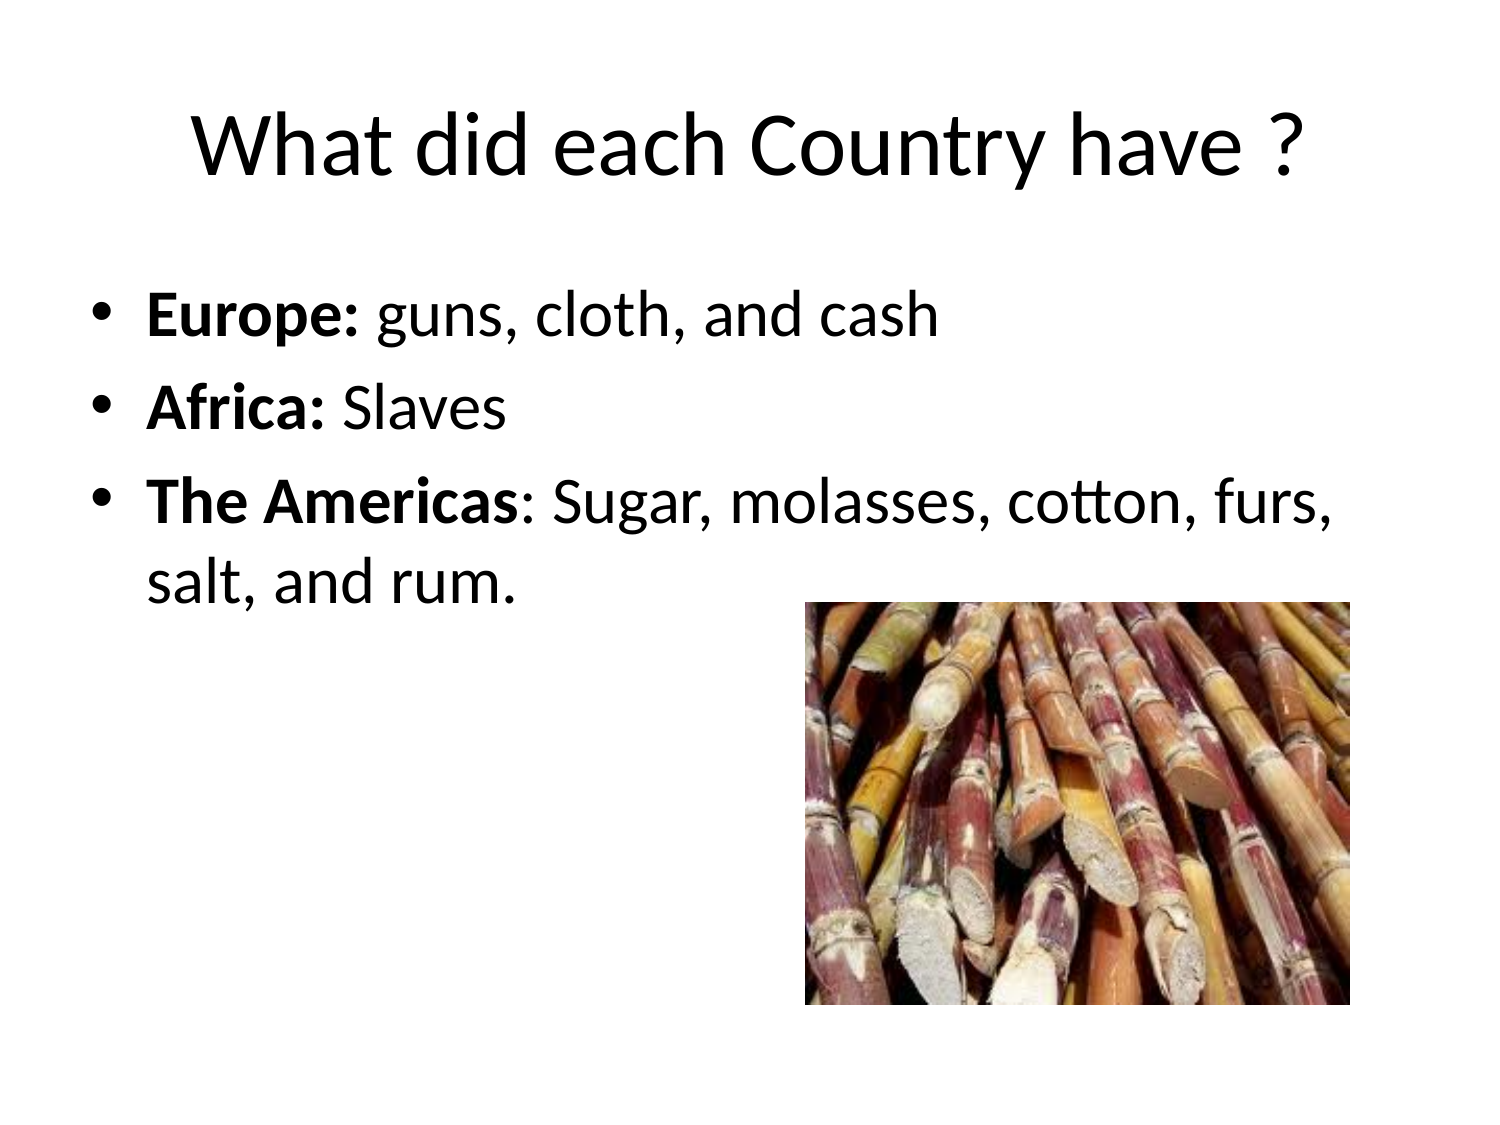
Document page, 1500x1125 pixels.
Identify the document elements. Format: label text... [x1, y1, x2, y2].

list Europe: guns, cloth, and cash Africa: Slaves The Americas: Sugar, molasses, cotton, furs, salt, and rum. [75, 262, 1425, 1005]
title What did each Country have ? [75, 45, 1425, 233]
picture [805, 602, 1350, 1006]
